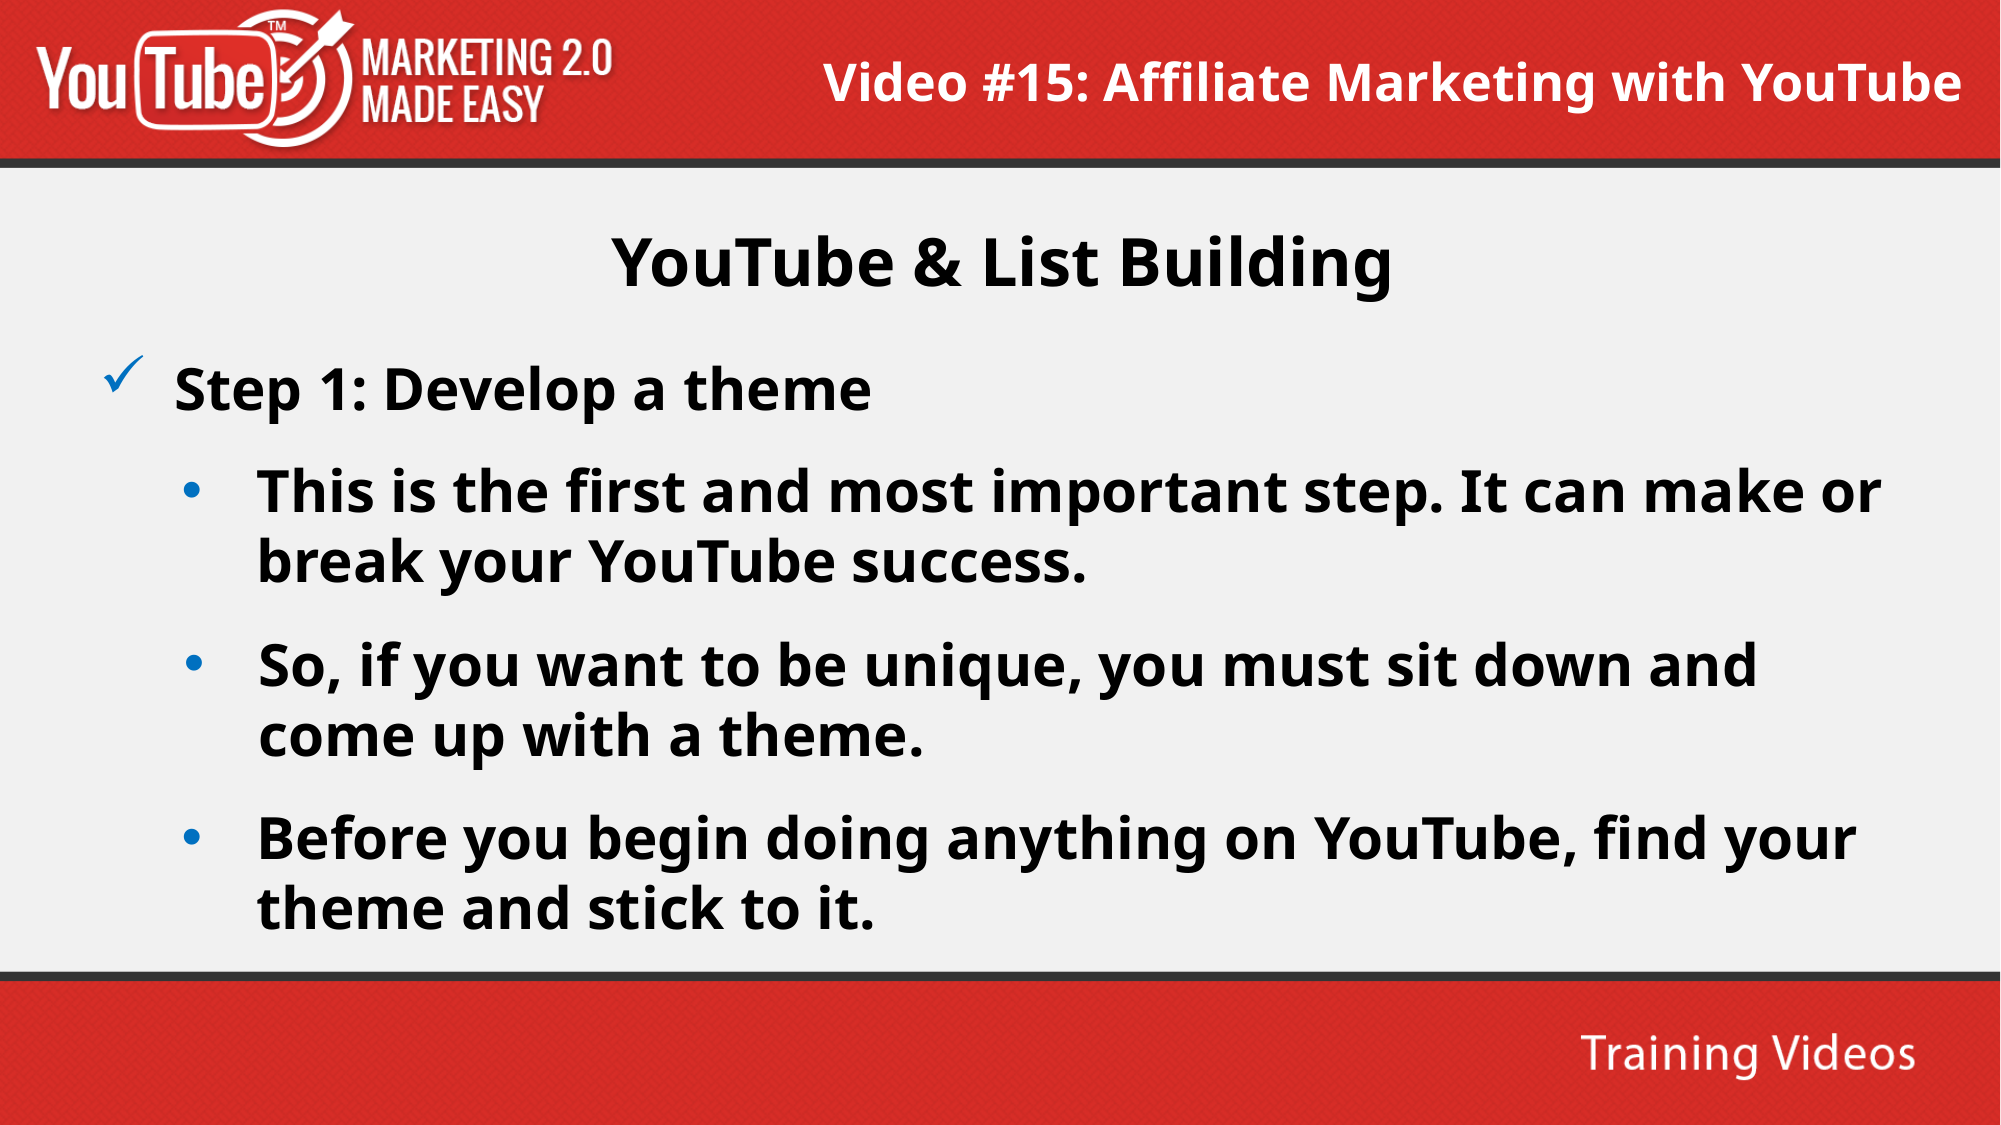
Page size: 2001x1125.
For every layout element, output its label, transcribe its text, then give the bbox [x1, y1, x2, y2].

text_box YouTube & List Building [84, 212, 1922, 307]
text_box Step 1: Develop a theme [84, 344, 1939, 429]
text_box This is the first and most important step. It can make or break your YouTube success. [166, 447, 1940, 602]
text_box So, if you want to be unique, you must sit down and come up with a theme. [169, 620, 1940, 776]
text_box Before you begin doing anything on YouTube, find your theme and stick to it. [166, 793, 1937, 949]
text_box Video #15: Affiliate Marketing with YouTube [725, 41, 1979, 119]
picture [0, 0, 2001, 1125]
